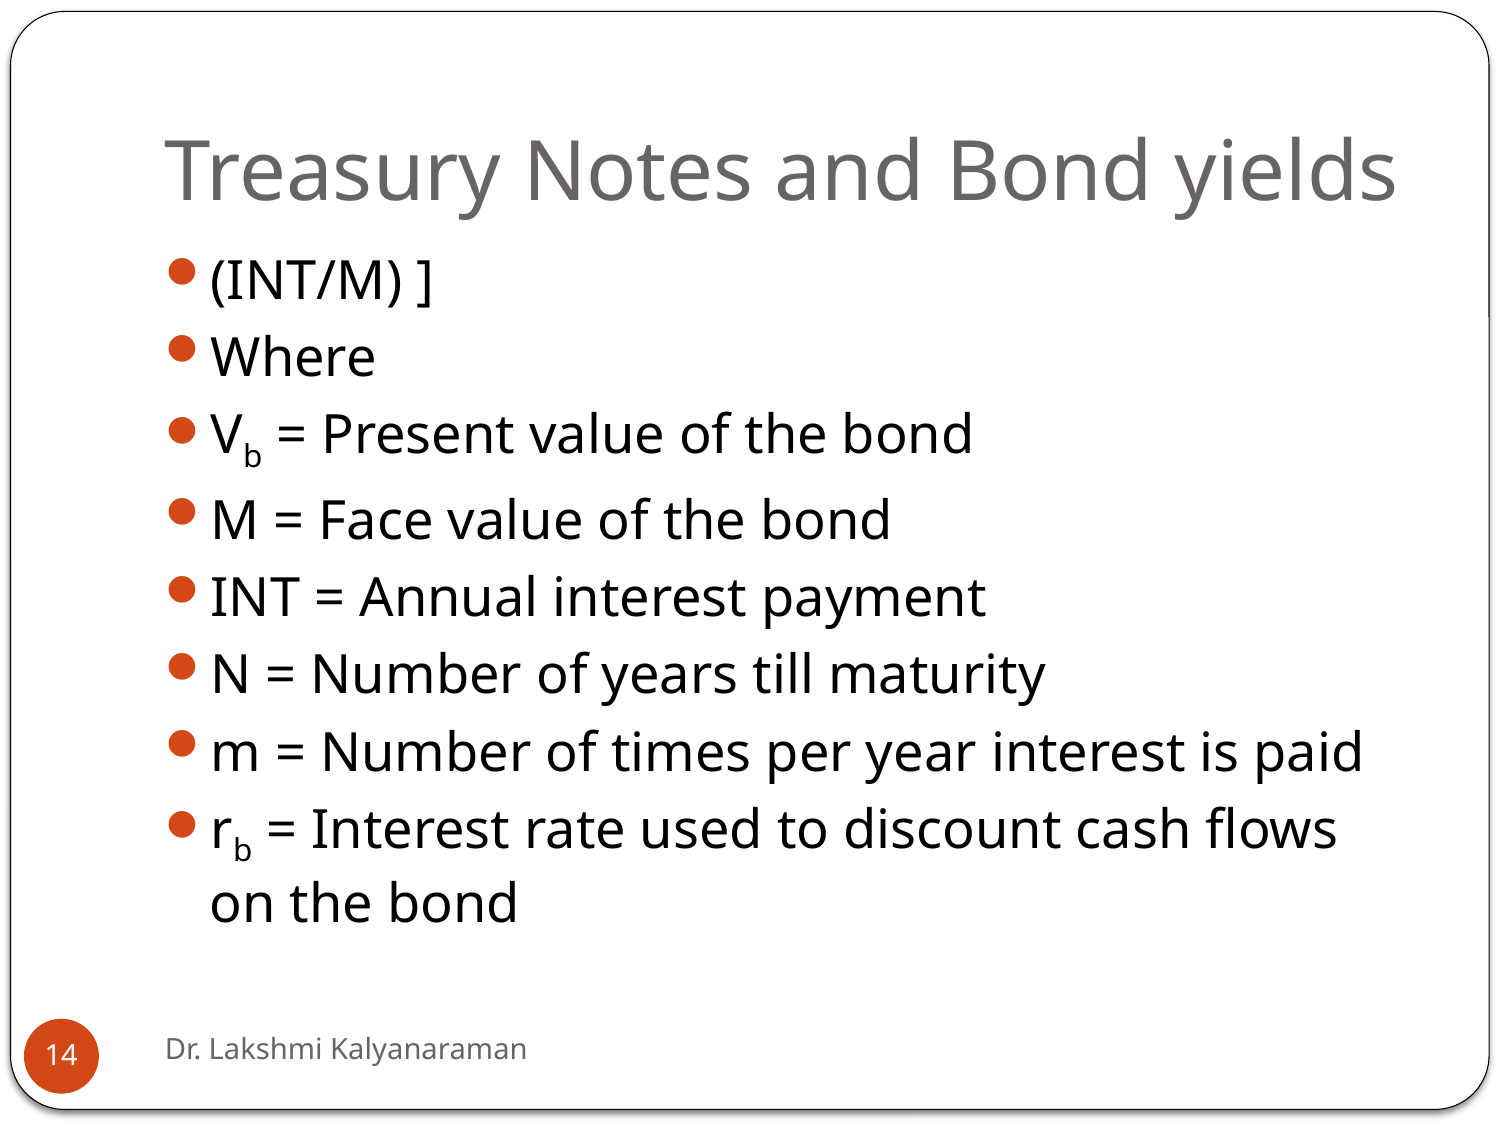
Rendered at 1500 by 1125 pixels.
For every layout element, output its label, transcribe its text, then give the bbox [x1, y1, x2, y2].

slide_number 14 [23, 1018, 99, 1094]
footer Dr. Lakshmi Kalyanaraman [150, 1012, 800, 1088]
title Treasury Notes and Bond yields [150, 45, 1425, 233]
